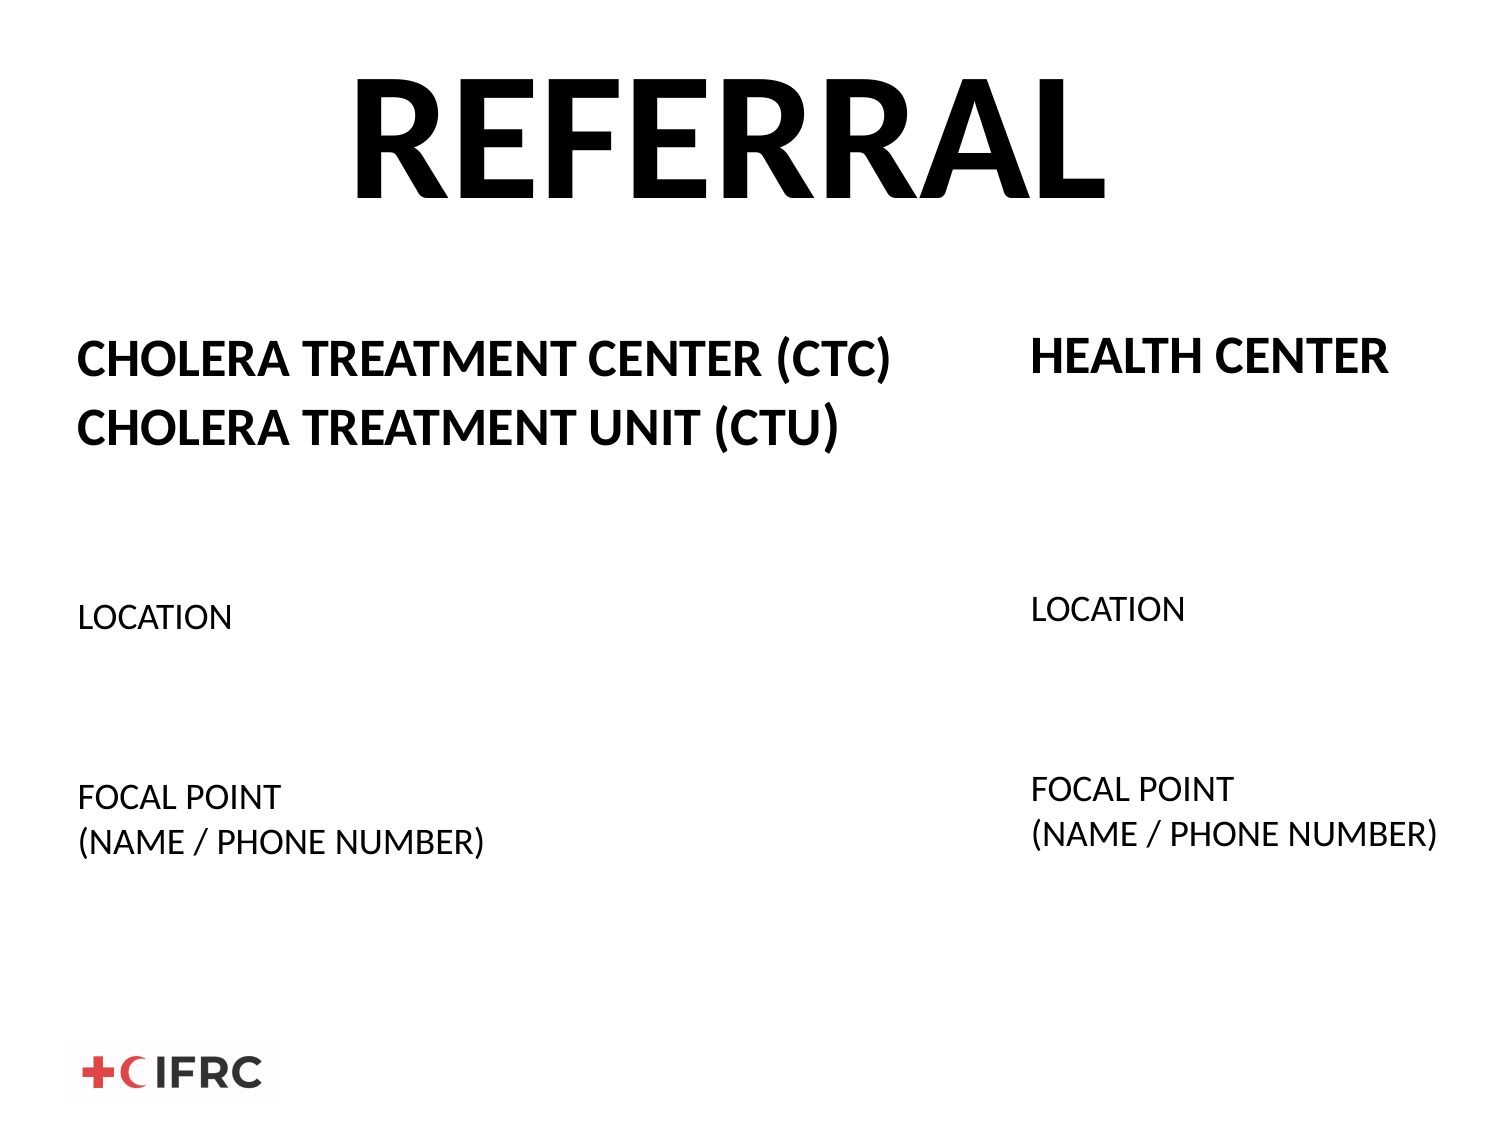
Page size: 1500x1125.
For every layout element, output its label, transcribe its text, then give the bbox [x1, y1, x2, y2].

text_box CHOLERA TREATMENT CENTER (CTC) CHOLERA TREATMENT UNIT (CTU) LOCATION FOCAL POINT (NAME / PHONE NUMBER) [62, 314, 949, 870]
picture [68, 1042, 277, 1103]
text_box HEALTH CENTER LOCATION FOCAL POINT (NAME / PHONE NUMBER) [1016, 311, 1463, 907]
title REFERRAL [53, 0, 1404, 160]
